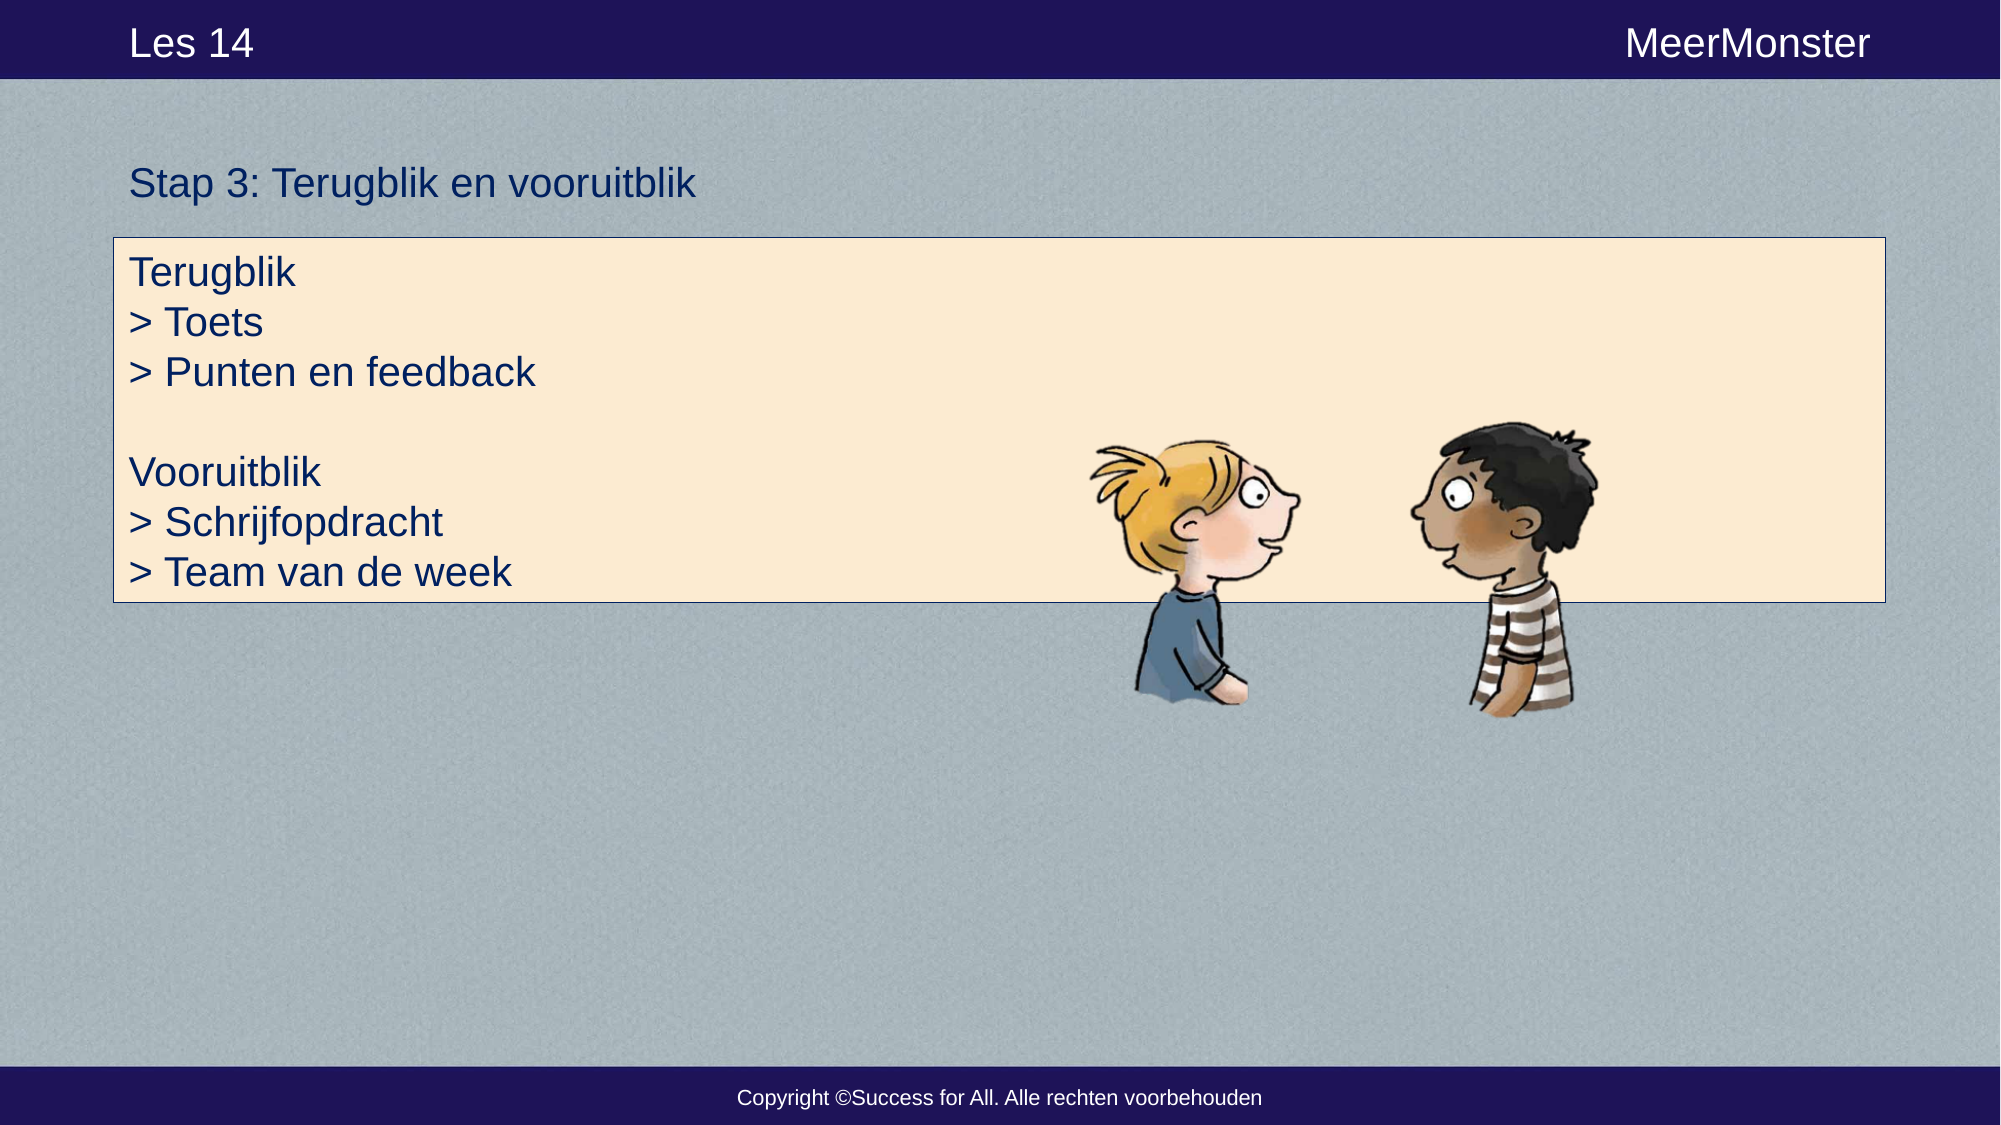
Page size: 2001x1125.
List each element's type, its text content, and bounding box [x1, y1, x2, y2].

text_box Copyright ©Success for All. Alle rechten voorbehouden [0, 1076, 2000, 1125]
text_box Terugblik > Toets > Punten en feedback Vooruitblik > Schrijfopdracht > Team van de week [113, 237, 1886, 603]
text_box MeerMonster [999, 8, 1886, 73]
text_box Les 14 [114, 8, 354, 73]
picture [0, 0, 2001, 1125]
text_box Stap 3: Terugblik en vooruitblik [113, 148, 1635, 214]
